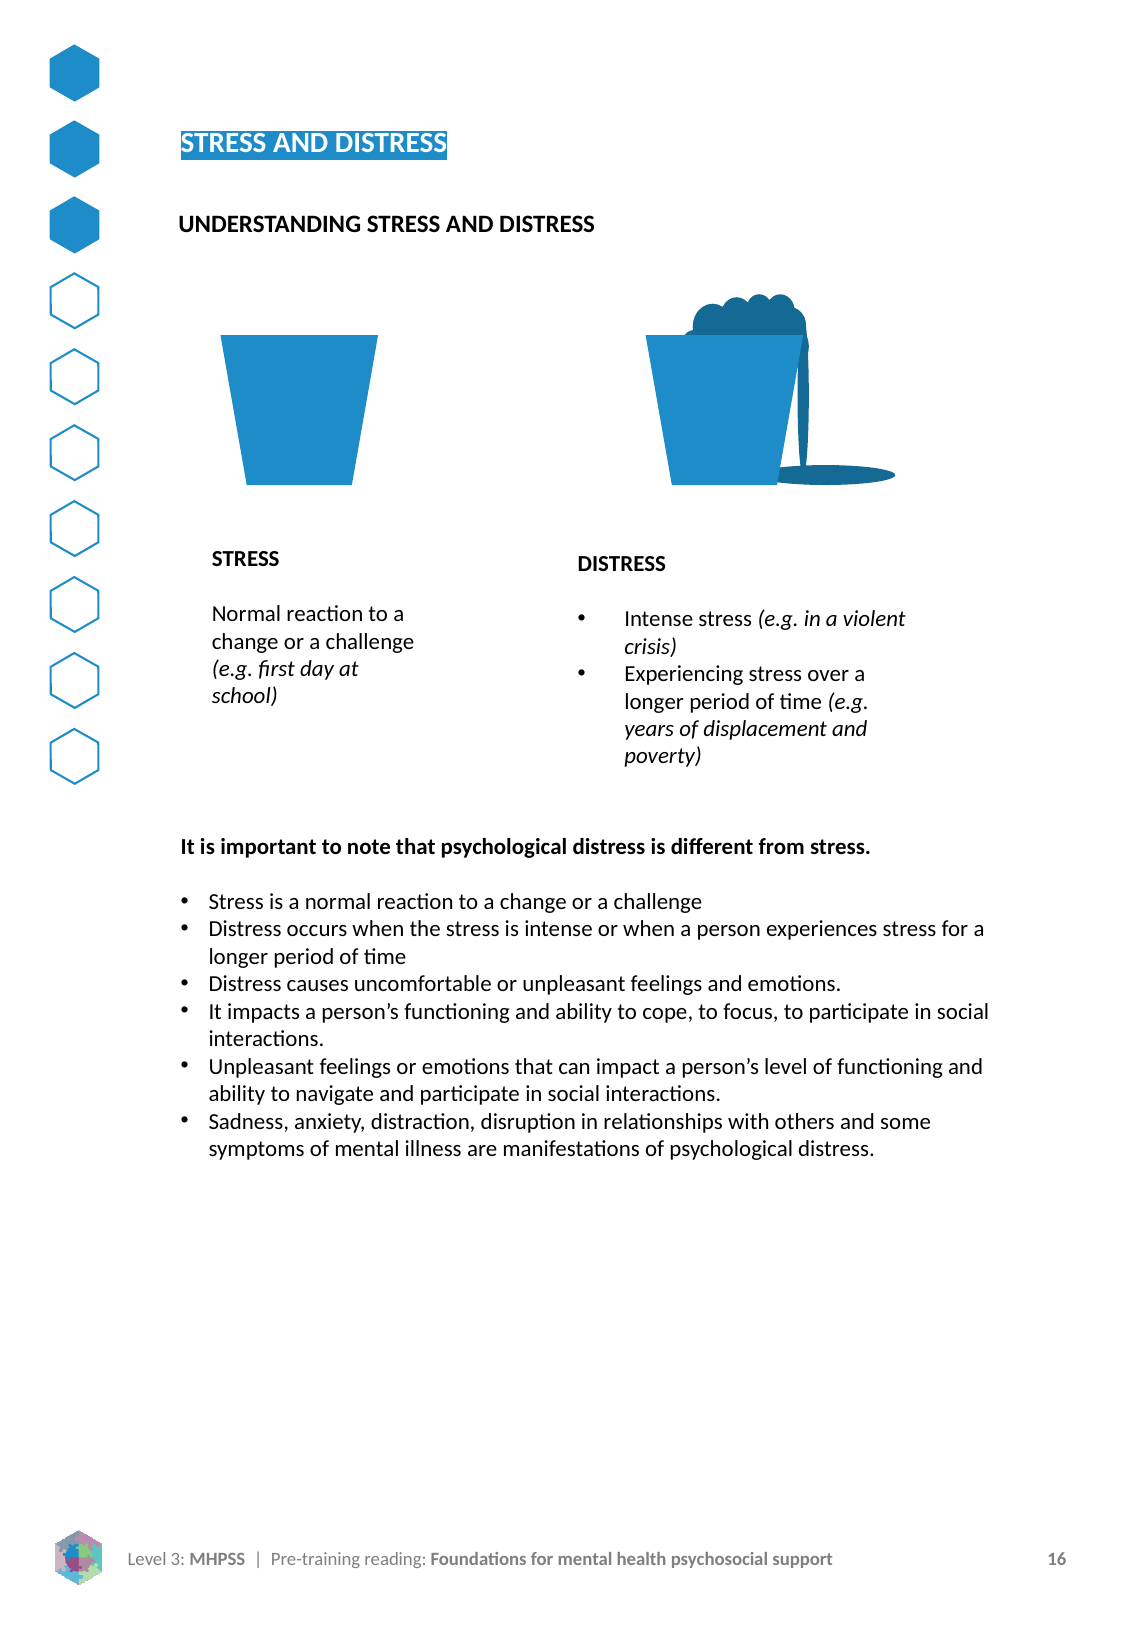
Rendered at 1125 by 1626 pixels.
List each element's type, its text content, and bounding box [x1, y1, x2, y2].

text_box [50, 45, 99, 101]
text_box [797, 315, 809, 465]
text_box [778, 465, 896, 486]
text_box DISTRESS Intense stress (e.g. in a violent crisis) Experiencing stress over a longer period of time (e.g. years of displacement and poverty) [562, 541, 928, 776]
text_box [50, 121, 99, 177]
text_box [50, 197, 99, 253]
text_box It is important to note that psychological distress is different from stress. Stress is a normal reaction to a change or a challenge Distress occurs when the stress is intense or when a person experiences stress for a longer period of time Distress causes uncomfortable or unpleasant feelings and emotions. It impacts a person’s functioning and ability to cope, to focus, to participate in social interactions. Unpleasant feelings or emotions that can impact a person’s level of functioning and ability to navigate and participate in social interactions. Sadness, anxiety, distraction, disruption in relationships with others and some symptoms of mental illness are manifestations of psychological distress. [165, 824, 1028, 1169]
text_box [50, 349, 99, 405]
text_box [50, 577, 99, 632]
text_box STRESS AND DISTRESS [165, 115, 1028, 166]
text_box [50, 653, 99, 708]
text_box [684, 294, 804, 335]
text_box STRESS Normal reaction to a change or a challenge (e.g. first day at school) [196, 536, 431, 717]
picture [55, 1530, 102, 1585]
text_box [645, 335, 804, 486]
text_box [50, 728, 99, 784]
text_box [50, 273, 99, 329]
text_box UNDERSTANDING STRESS AND DISTRESS [163, 200, 1025, 246]
text_box [50, 501, 99, 557]
text_box [50, 425, 99, 481]
text_box [220, 335, 379, 486]
